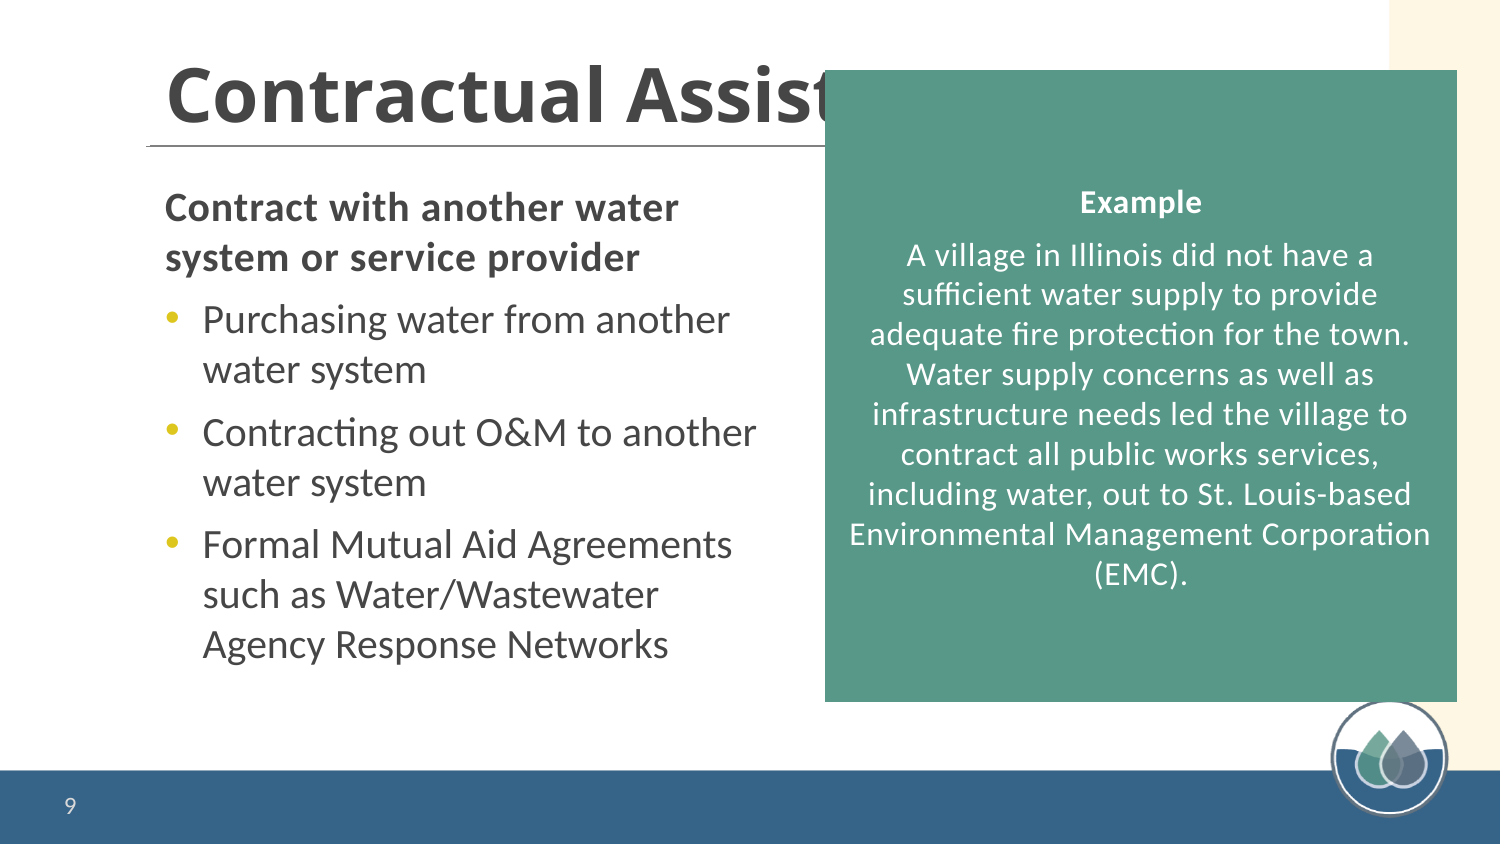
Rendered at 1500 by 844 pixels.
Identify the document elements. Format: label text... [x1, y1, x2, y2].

slide_number 9 [16, 782, 124, 828]
list Example A village in Illinois did not have a sufficient water supply to provide adequate fire protection for the town. Water supply concerns as well as infrastructure needs led the village to contract all public works services, including water, out to St. Louis-based Environmental Management Corporation (EMC). [825, 70, 1457, 702]
list Contract with another water system or service provider Purchasing water from another water system Contracting out O&M to another water system Formal Mutual Aid Agreements such as Water/Wastewater Agency Response Networks [150, 171, 775, 734]
title Contractual Assistance [150, 21, 1373, 146]
picture [0, 0, 1500, 844]
